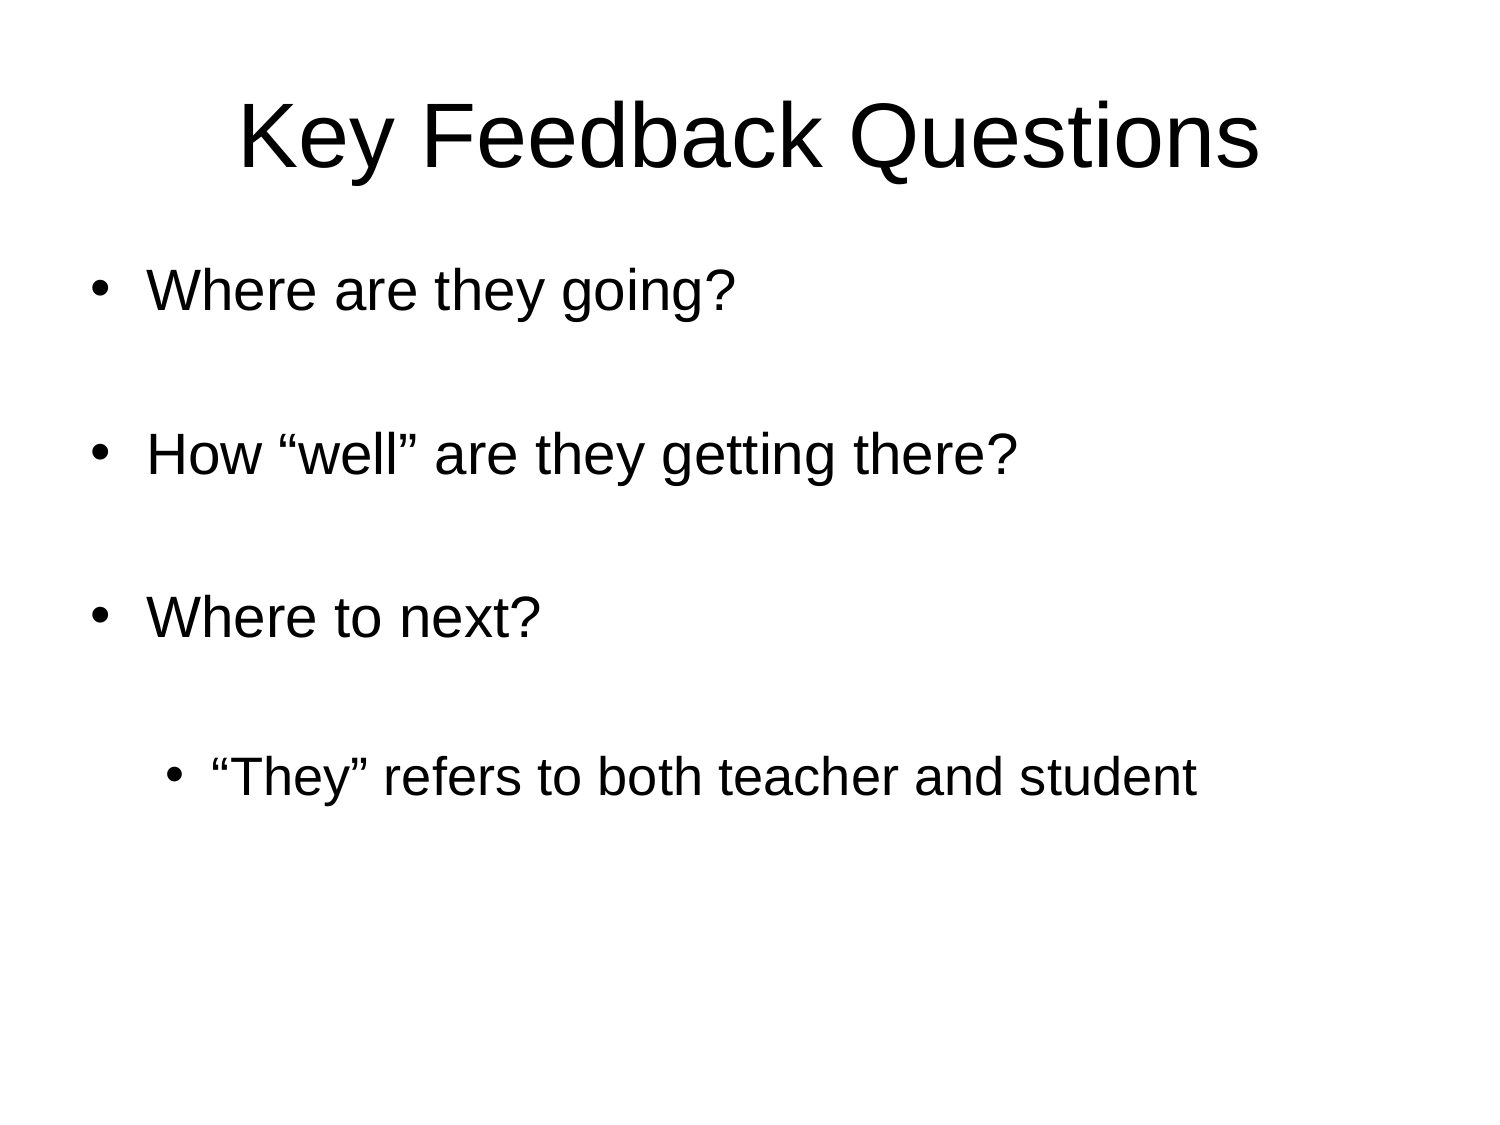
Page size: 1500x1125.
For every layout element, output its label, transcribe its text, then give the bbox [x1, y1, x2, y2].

list Where are they going? How “well” are they getting there? Where to next? “They” refers to both teacher and student [75, 245, 1425, 988]
title Key Feedback Questions [75, 37, 1425, 225]
